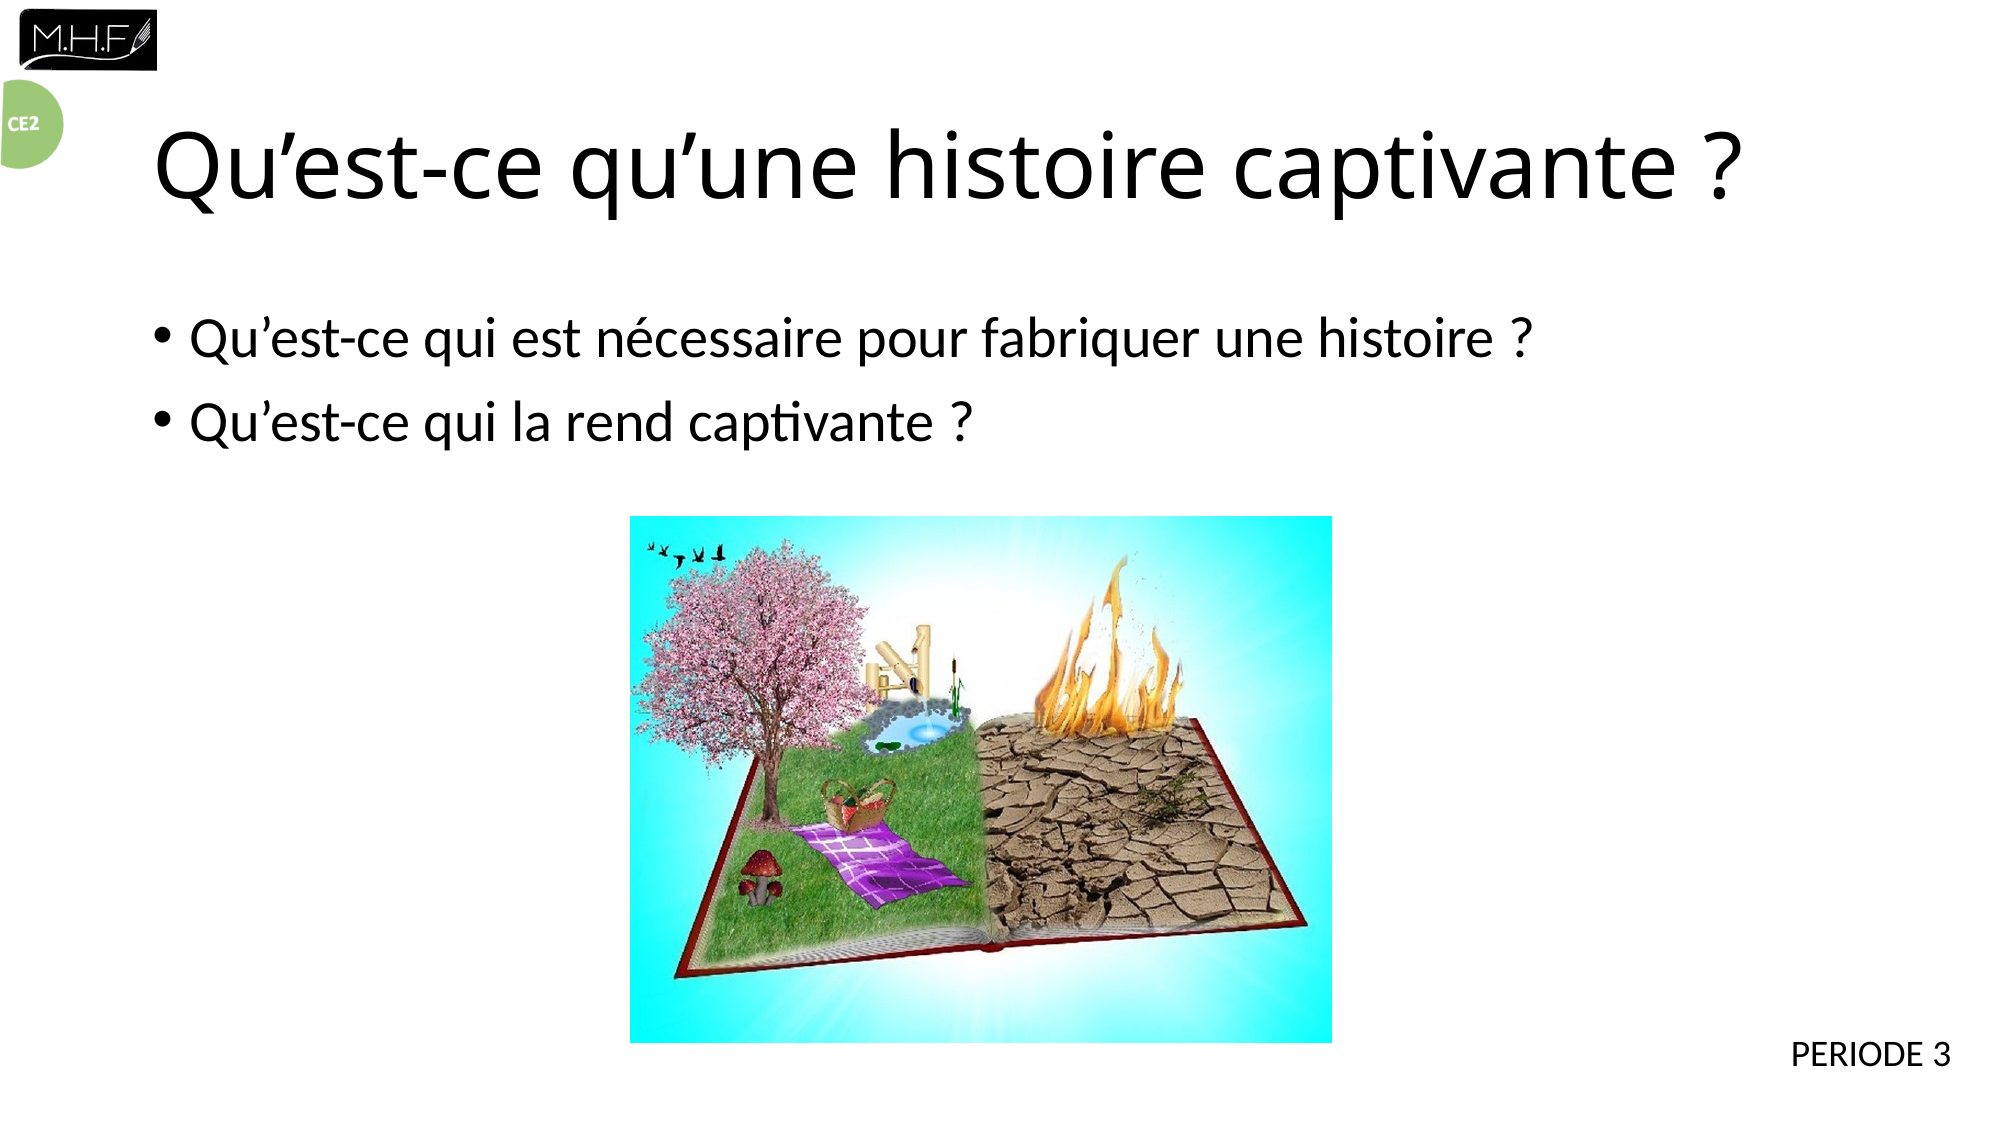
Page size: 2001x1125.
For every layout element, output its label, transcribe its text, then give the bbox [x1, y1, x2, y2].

picture [630, 516, 1332, 1043]
list Qu’est-ce qui est nécessaire pour fabriquer une histoire ? Qu’est-ce qui la rend captivante ? [137, 299, 1863, 517]
text_box PERIODE 3 [1362, 1021, 1967, 1082]
title Qu’est-ce qu’une histoire captivante ? [137, 59, 1863, 278]
picture [0, 7, 157, 207]
